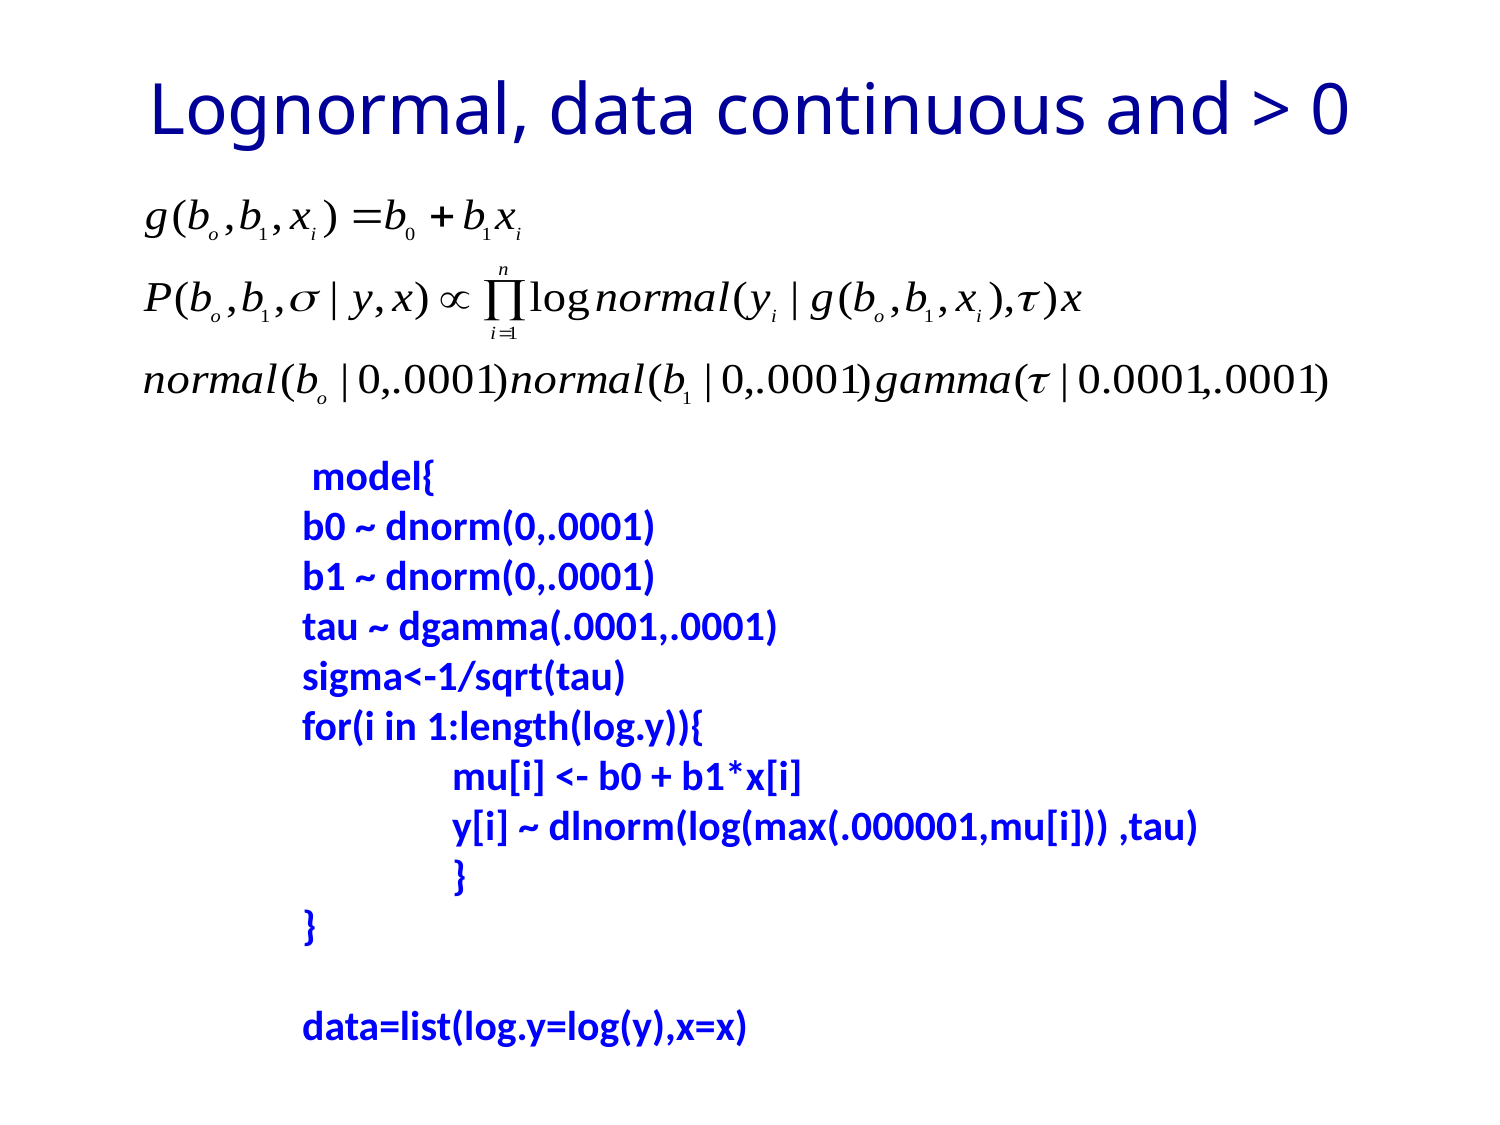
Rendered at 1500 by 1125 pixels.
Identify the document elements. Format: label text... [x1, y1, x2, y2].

text_box model{ b0 ~ dnorm(0,.0001) b1 ~ dnorm(0,.0001) tau ~ dgamma(.0001,.0001) sigma<-1/sqrt(tau) for(i in 1:length(log.y)){ mu[i] <- b0 + b1*x[i] y[i] ~ dlnorm(log(max(.000001,mu[i])) ,tau) } } data=list(log.y=log(y),x=x) [287, 441, 1275, 1057]
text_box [137, 188, 1334, 413]
title Lognormal, data continuous and > 0 [75, 12, 1425, 200]
